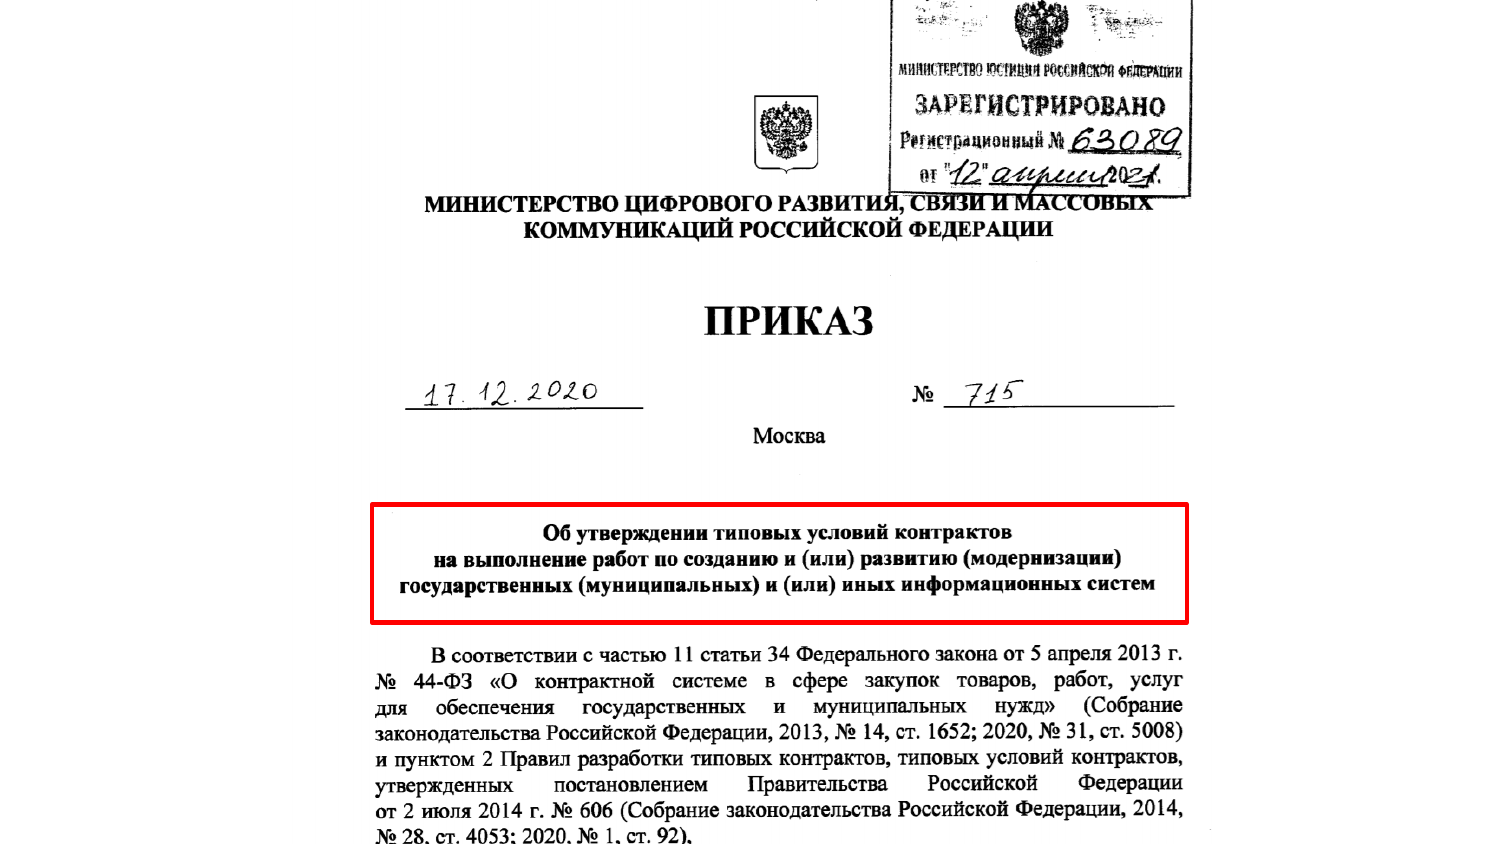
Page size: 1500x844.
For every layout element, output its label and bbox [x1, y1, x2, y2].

picture [288, 0, 1212, 844]
